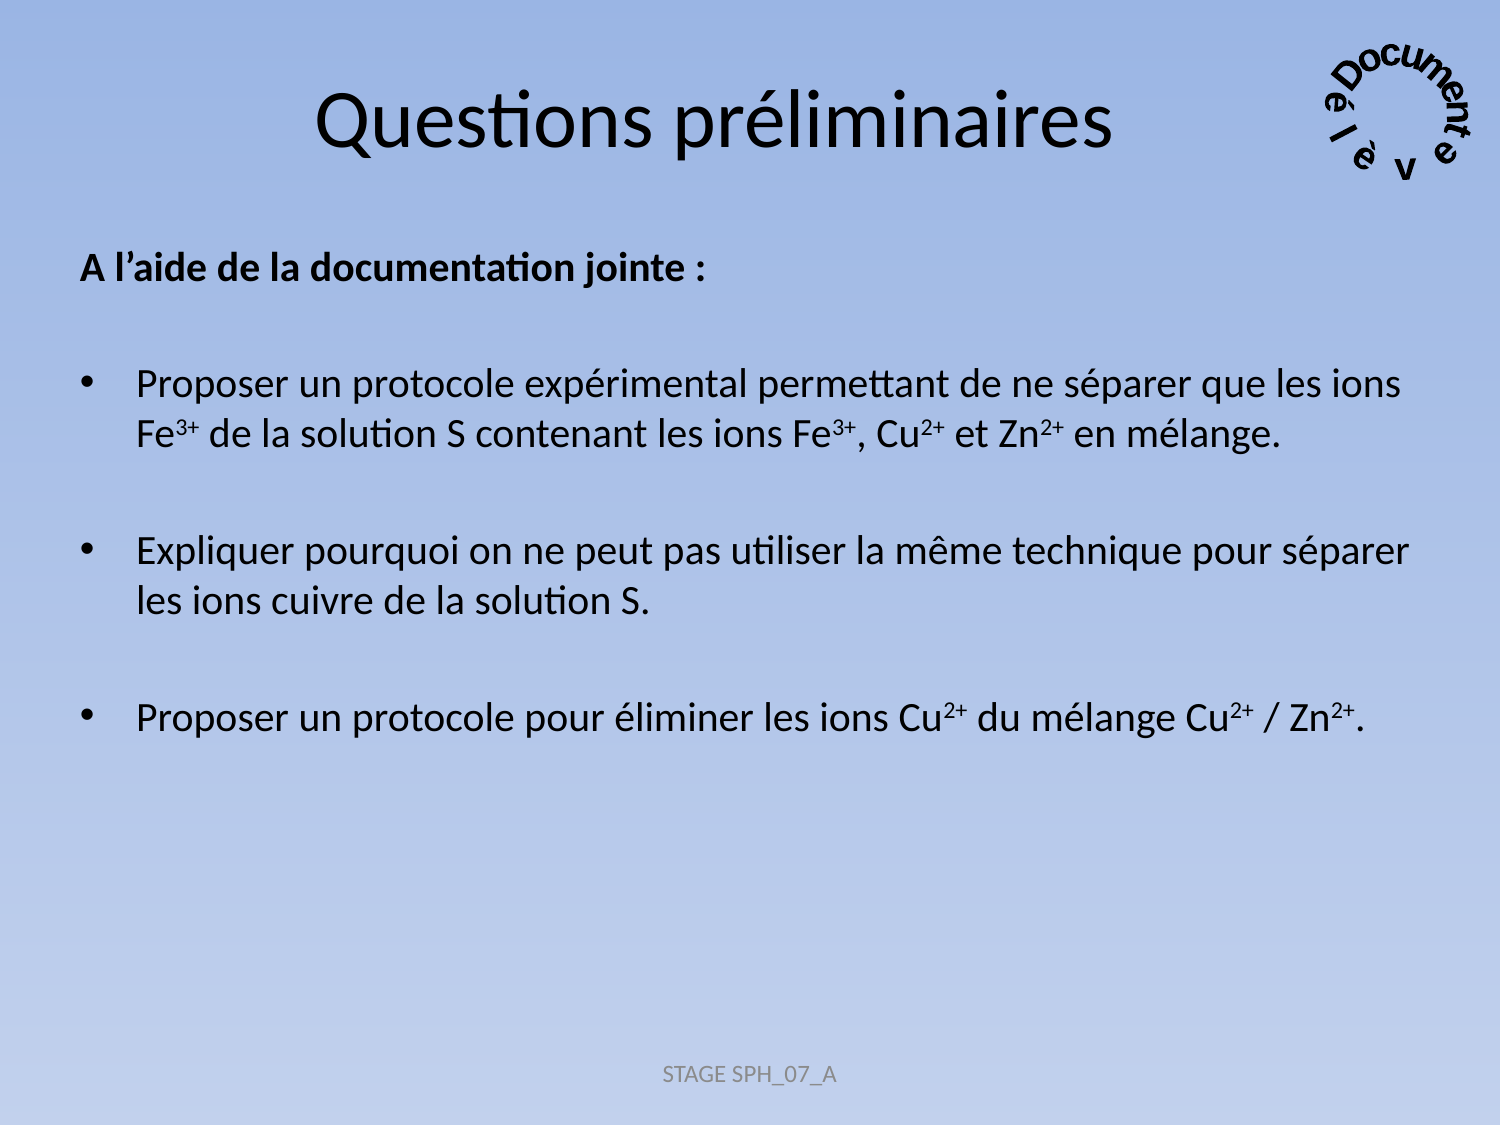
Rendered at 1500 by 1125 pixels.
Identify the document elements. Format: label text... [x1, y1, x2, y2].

list A l’aide de la documentation jointe : Proposer un protocole expérimental permettant de ne séparer que les ions Fe3+ de la solution S contenant les ions Fe3+, Cu2+ et Zn2+ en mélange. Expliquer pourquoi on ne peut pas utiliser la même technique pour séparer les ions cuivre de la solution S. Proposer un protocole pour éliminer les ions Cu2+ du mélange Cu2+ / Zn2+. [64, 231, 1447, 1024]
title Questions préliminaires [53, 31, 1376, 197]
footer STAGE SPH_07_A [512, 1042, 988, 1103]
